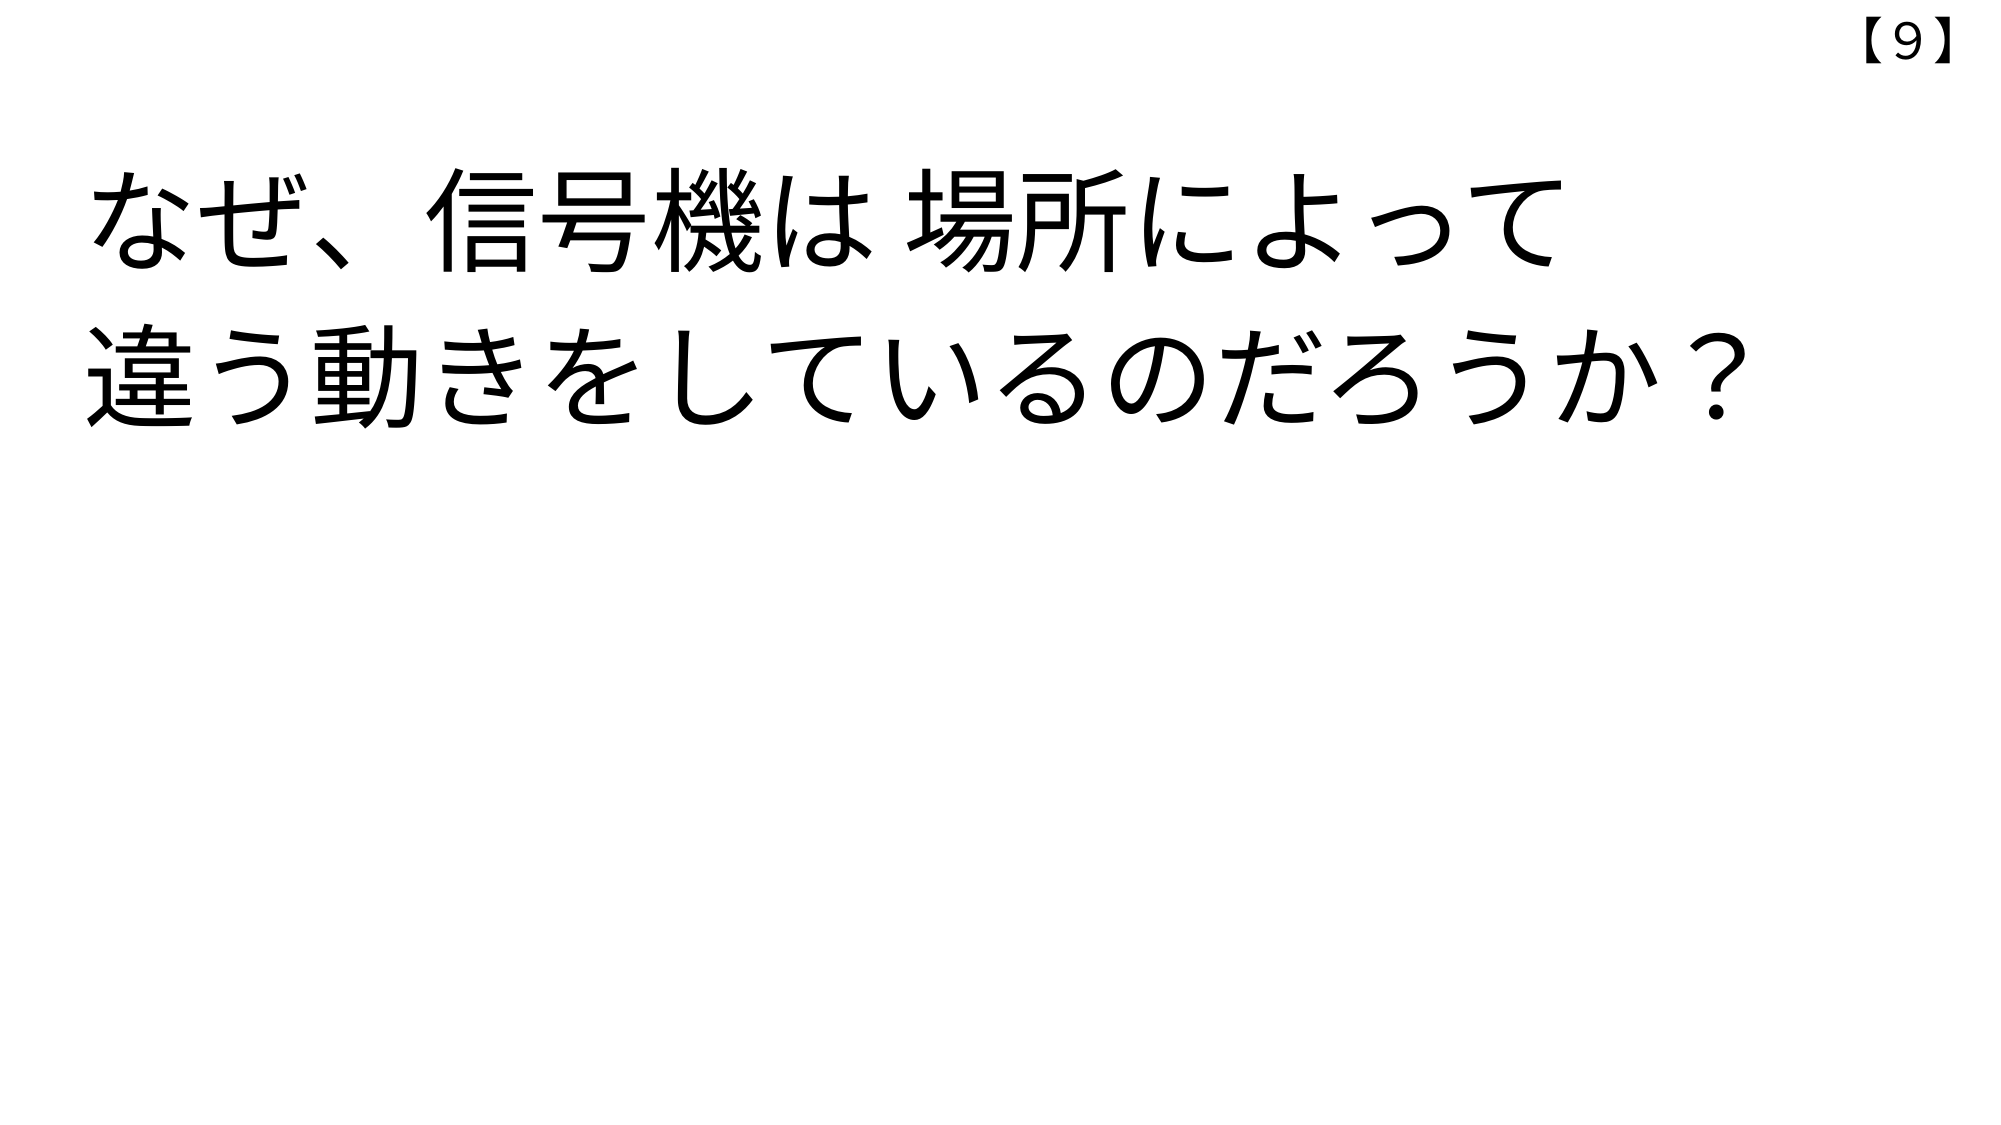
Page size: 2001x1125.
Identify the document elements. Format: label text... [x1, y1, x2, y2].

text_box 【９】 [1818, 1, 2000, 77]
title なぜ、信号機は 場所によって 違う動きをしているのだろうか？ [68, 116, 1981, 493]
